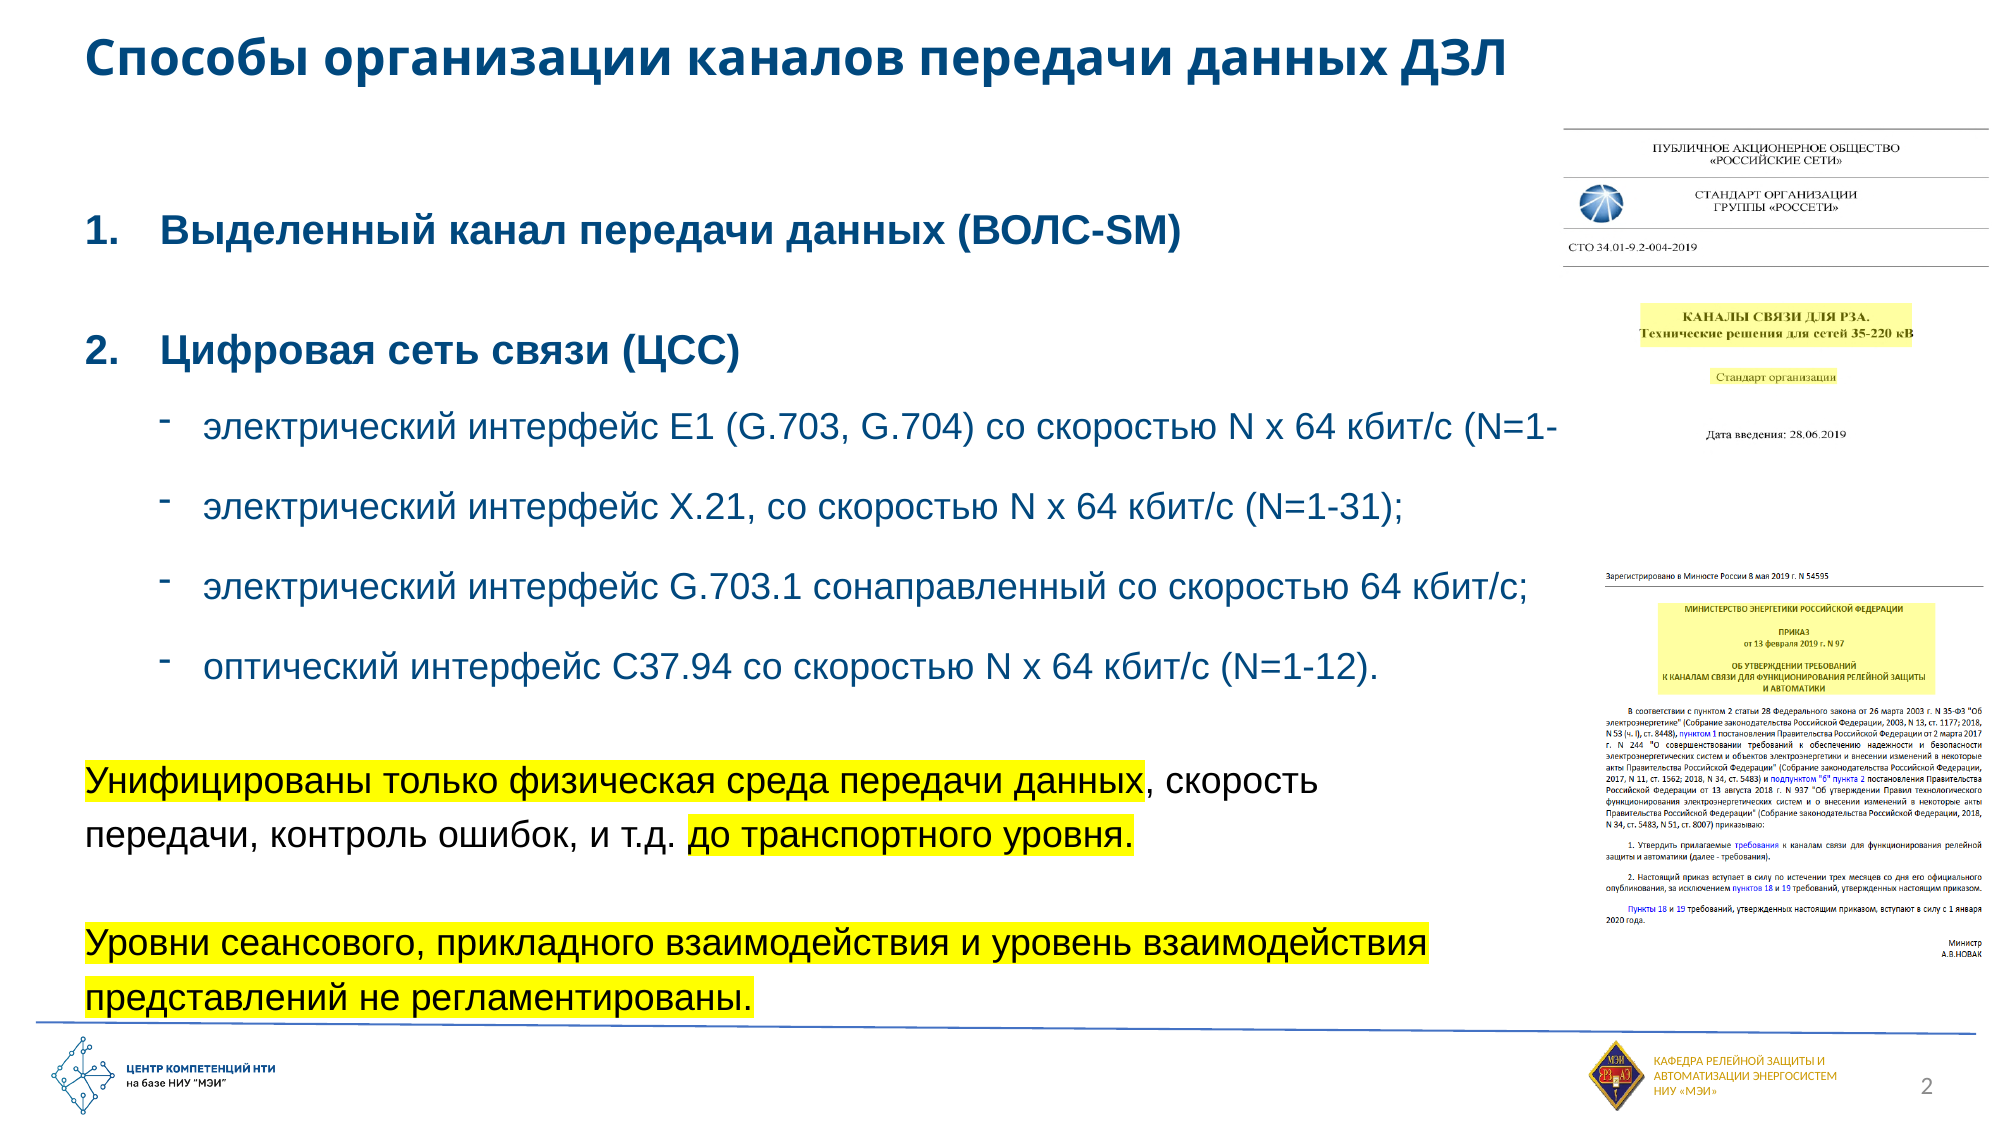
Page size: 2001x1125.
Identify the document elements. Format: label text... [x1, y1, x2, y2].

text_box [1559, 121, 1992, 675]
slide_number 2 [1866, 1054, 1949, 1115]
text_box Выделенный канал передачи данных (ВОЛС-SM) Цифровая сеть связи (ЦСС) электрический интерфейс E1 (G.703, G.704) со скоростью N х 64 кбит/с (N=1-31); электрический интерфейс Х.21, со скоростью N x 64 кбит/с (N=1-31); электрический интерфейс G.703.1 сонаправленный со скоростью 64 кбит/с; оптический интерфейс С37.94 со скоростью N х 64 кбит/с (N=1-12). [70, 142, 1600, 702]
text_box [35, 1022, 1976, 1034]
text_box Способы организации каналов передачи данных ДЗЛ [70, 0, 1930, 101]
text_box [1559, 1039, 1867, 1111]
text_box Унифицированы только физическая среда передачи данных, скорость передачи, контроль ошибок, и т.д. до транспортного уровня. Уровни сеансового, прикладного взаимодействия и уровень взаимодействия представлений не регламентированы. [70, 740, 1508, 1022]
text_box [1600, 569, 1992, 962]
picture [51, 1036, 275, 1115]
